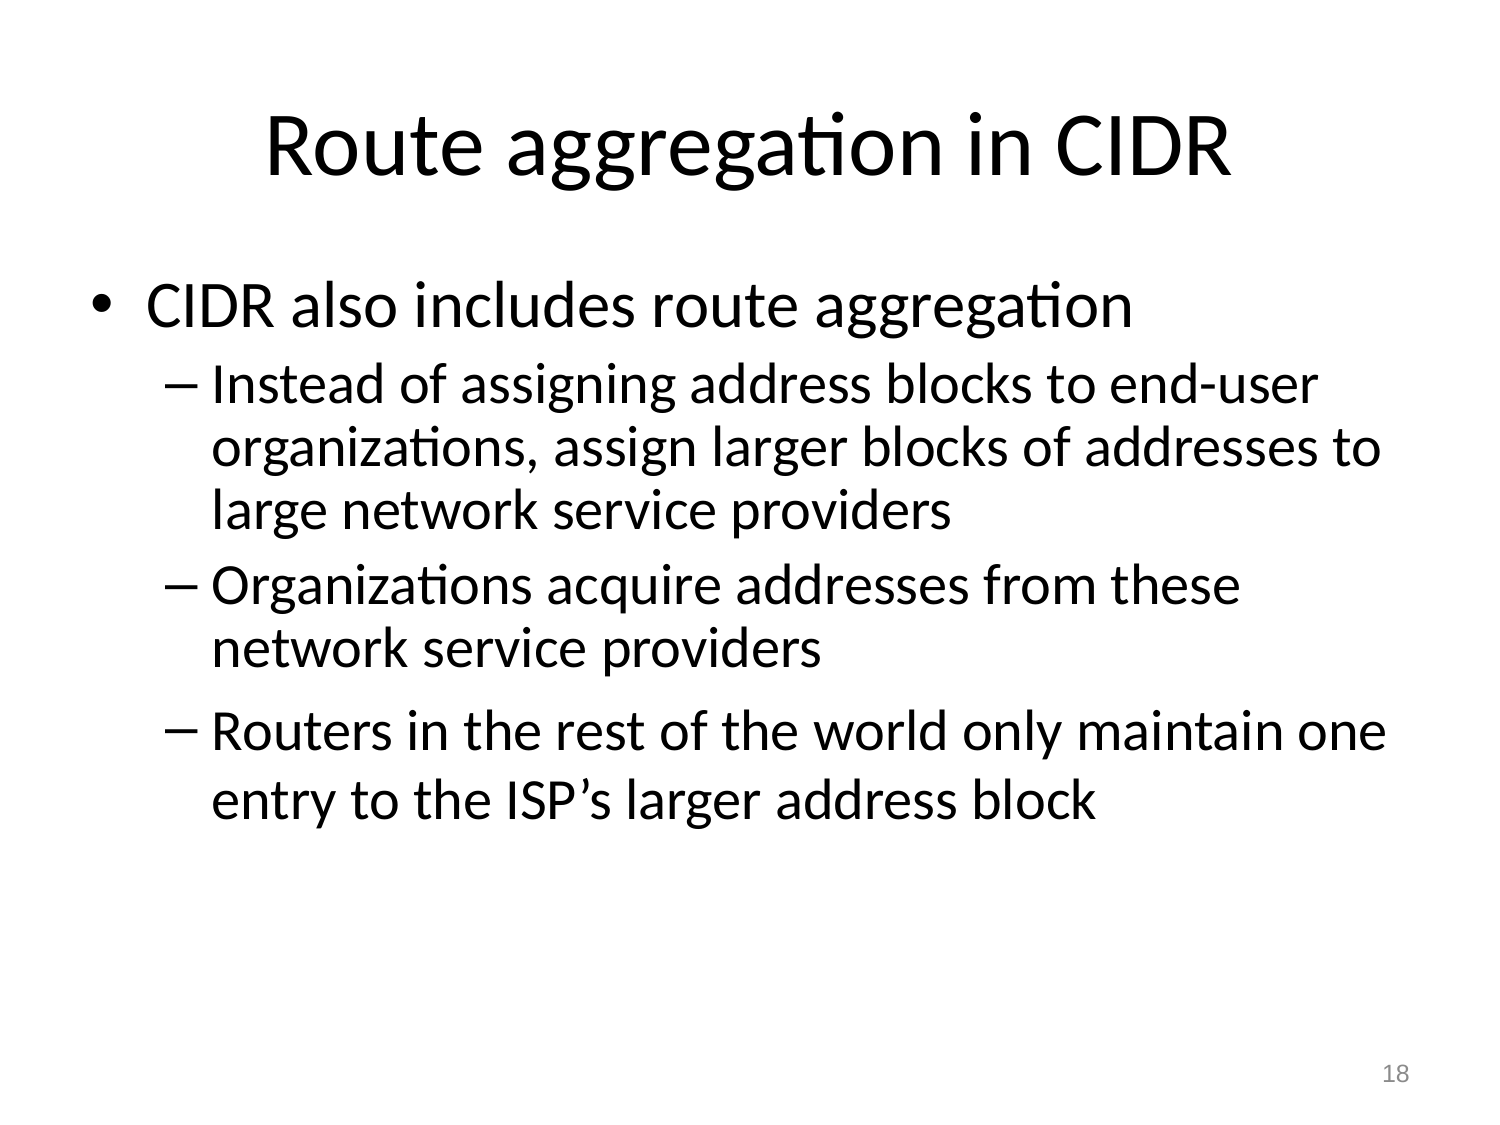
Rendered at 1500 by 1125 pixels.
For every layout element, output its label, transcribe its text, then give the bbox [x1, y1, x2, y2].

slide_number 18 [1074, 1042, 1425, 1103]
list CIDR also includes route aggregation Instead of assigning address blocks to end-user organizations, assign larger blocks of addresses to large network service providers Organizations acquire addresses from these network service providers Routers in the rest of the world only maintain one entry to the ISP’s larger address block [74, 262, 1426, 1006]
title Route aggregation in CIDR [74, 44, 1426, 233]
